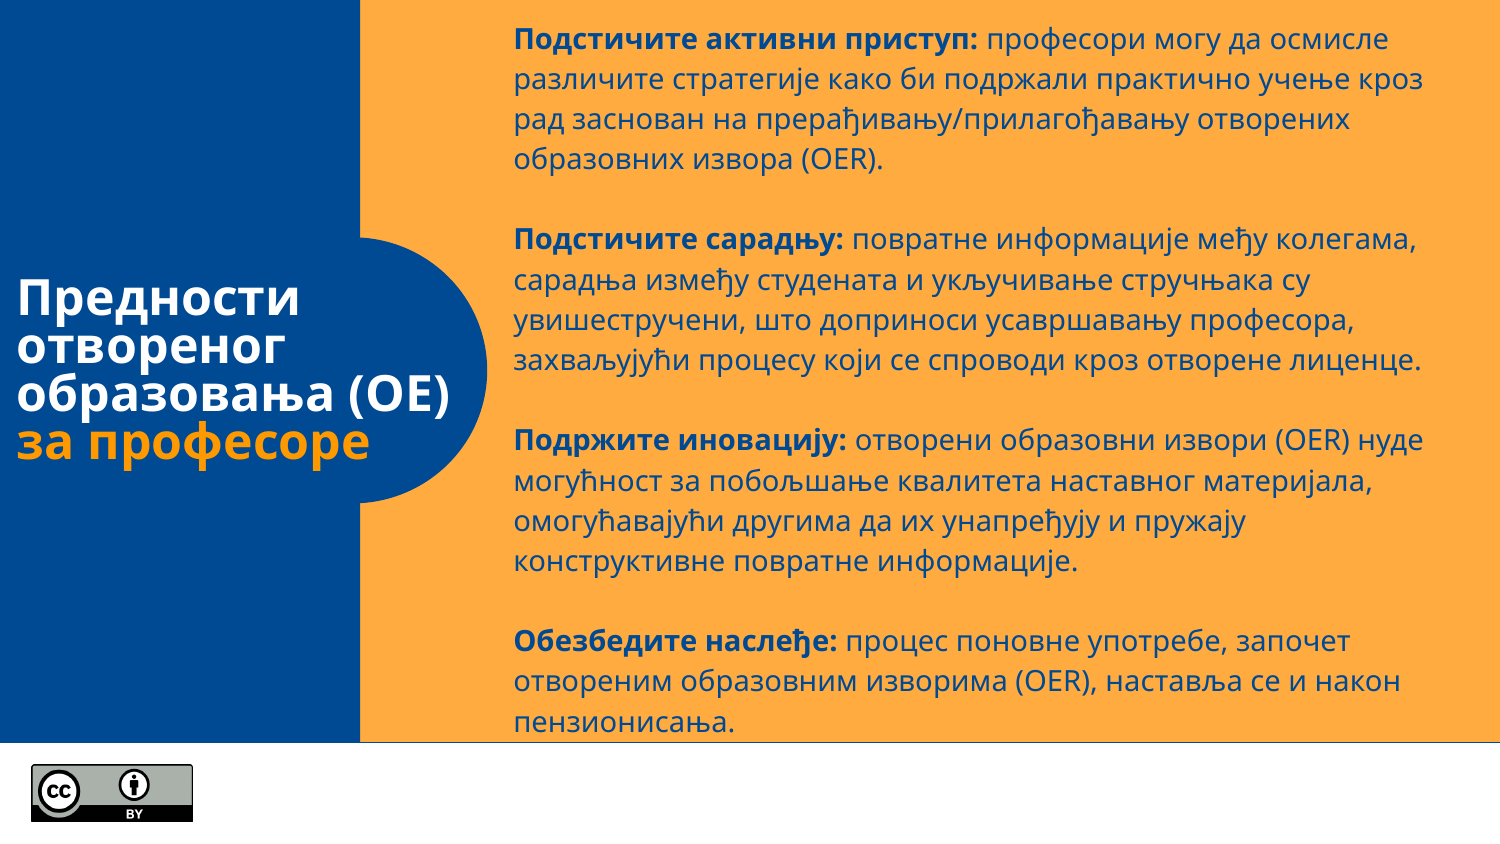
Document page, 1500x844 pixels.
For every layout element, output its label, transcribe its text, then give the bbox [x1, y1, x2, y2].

text_box [361, 237, 431, 262]
text_box Подстичите активни приступ: професори могу да осмисле различите стратегије како би подржали практично учење кроз рад заснован на прерађивању/прилагођавању отворених образовних извора (OER). Подстичите сарадњу: повратне информације међу колегама, сарадња између студената и укључивање стручњака су увишестручени, што доприноси усавршавању професора, захваљујући процесу који се спроводи кроз отворене лиценце. Подржите иновацију: отворени образовни извори (OER) нуде могућност за побољшање квалитета наставног материјала, омогућавајући другима да их унапређују и пружају конструктивне повратне информације. Обезбедите наслеђе: процес поновне употребе, започет отвореним образовним изворима (OER), наставља се и након пензионисања. [498, 0, 1472, 741]
text_box [0, 0, 361, 742]
picture [31, 764, 193, 822]
text_box Предности отвореног образовања (ОЕ) за професоре [1, 262, 488, 485]
text_box [361, 485, 421, 504]
text_box [0, 750, 1500, 844]
